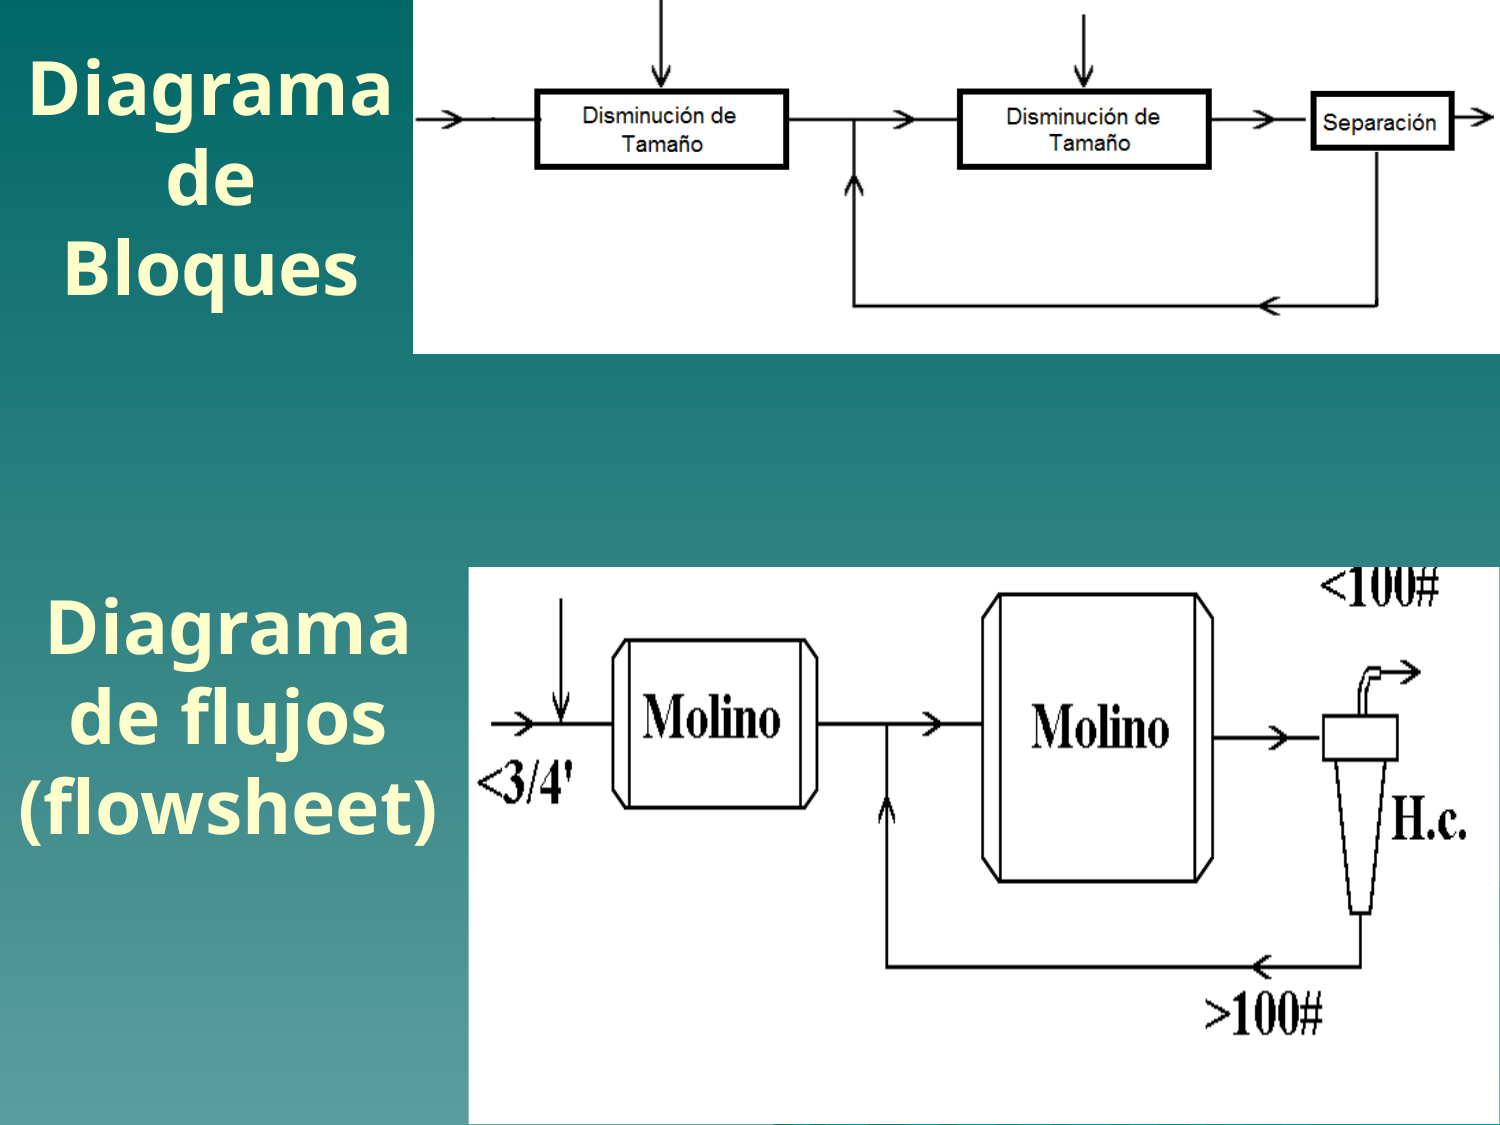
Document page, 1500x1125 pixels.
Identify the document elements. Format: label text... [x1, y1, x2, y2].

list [468, 567, 1500, 1125]
text_box Diagrama de Bloques [0, 81, 407, 269]
title Diagrama de flujos (flowsheet) [0, 620, 458, 809]
picture [412, 0, 1500, 354]
